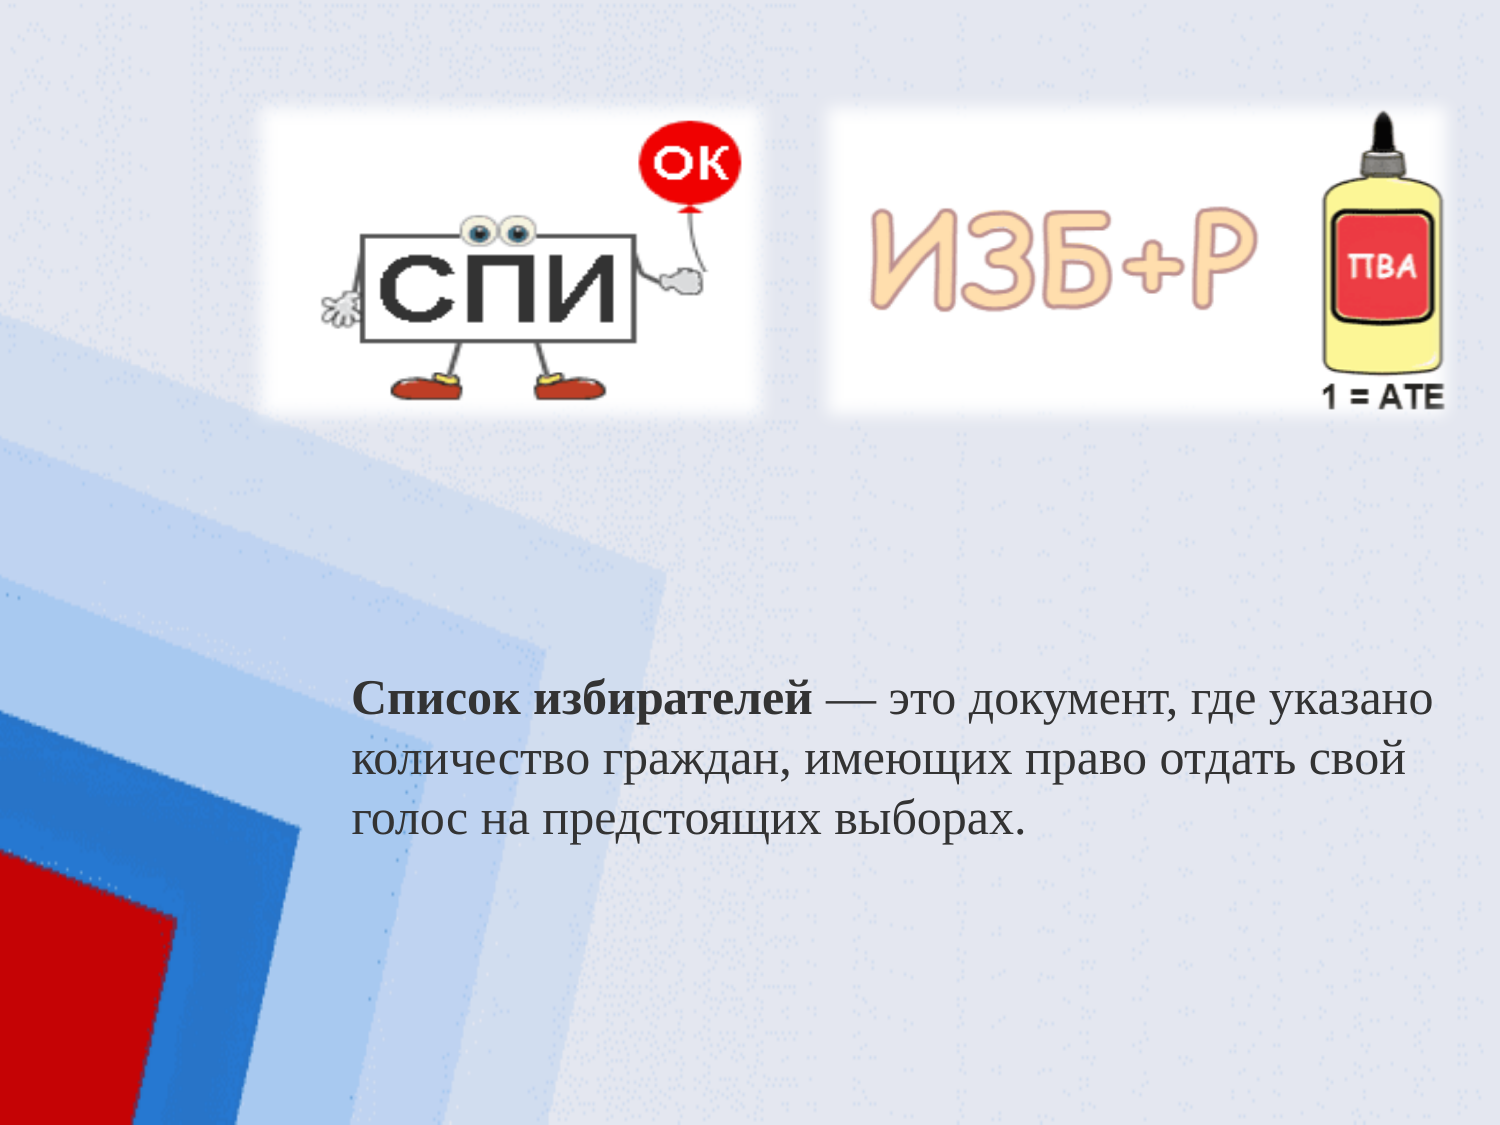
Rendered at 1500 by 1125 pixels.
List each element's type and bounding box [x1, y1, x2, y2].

list [242, 89, 779, 433]
picture [0, 0, 1500, 1125]
